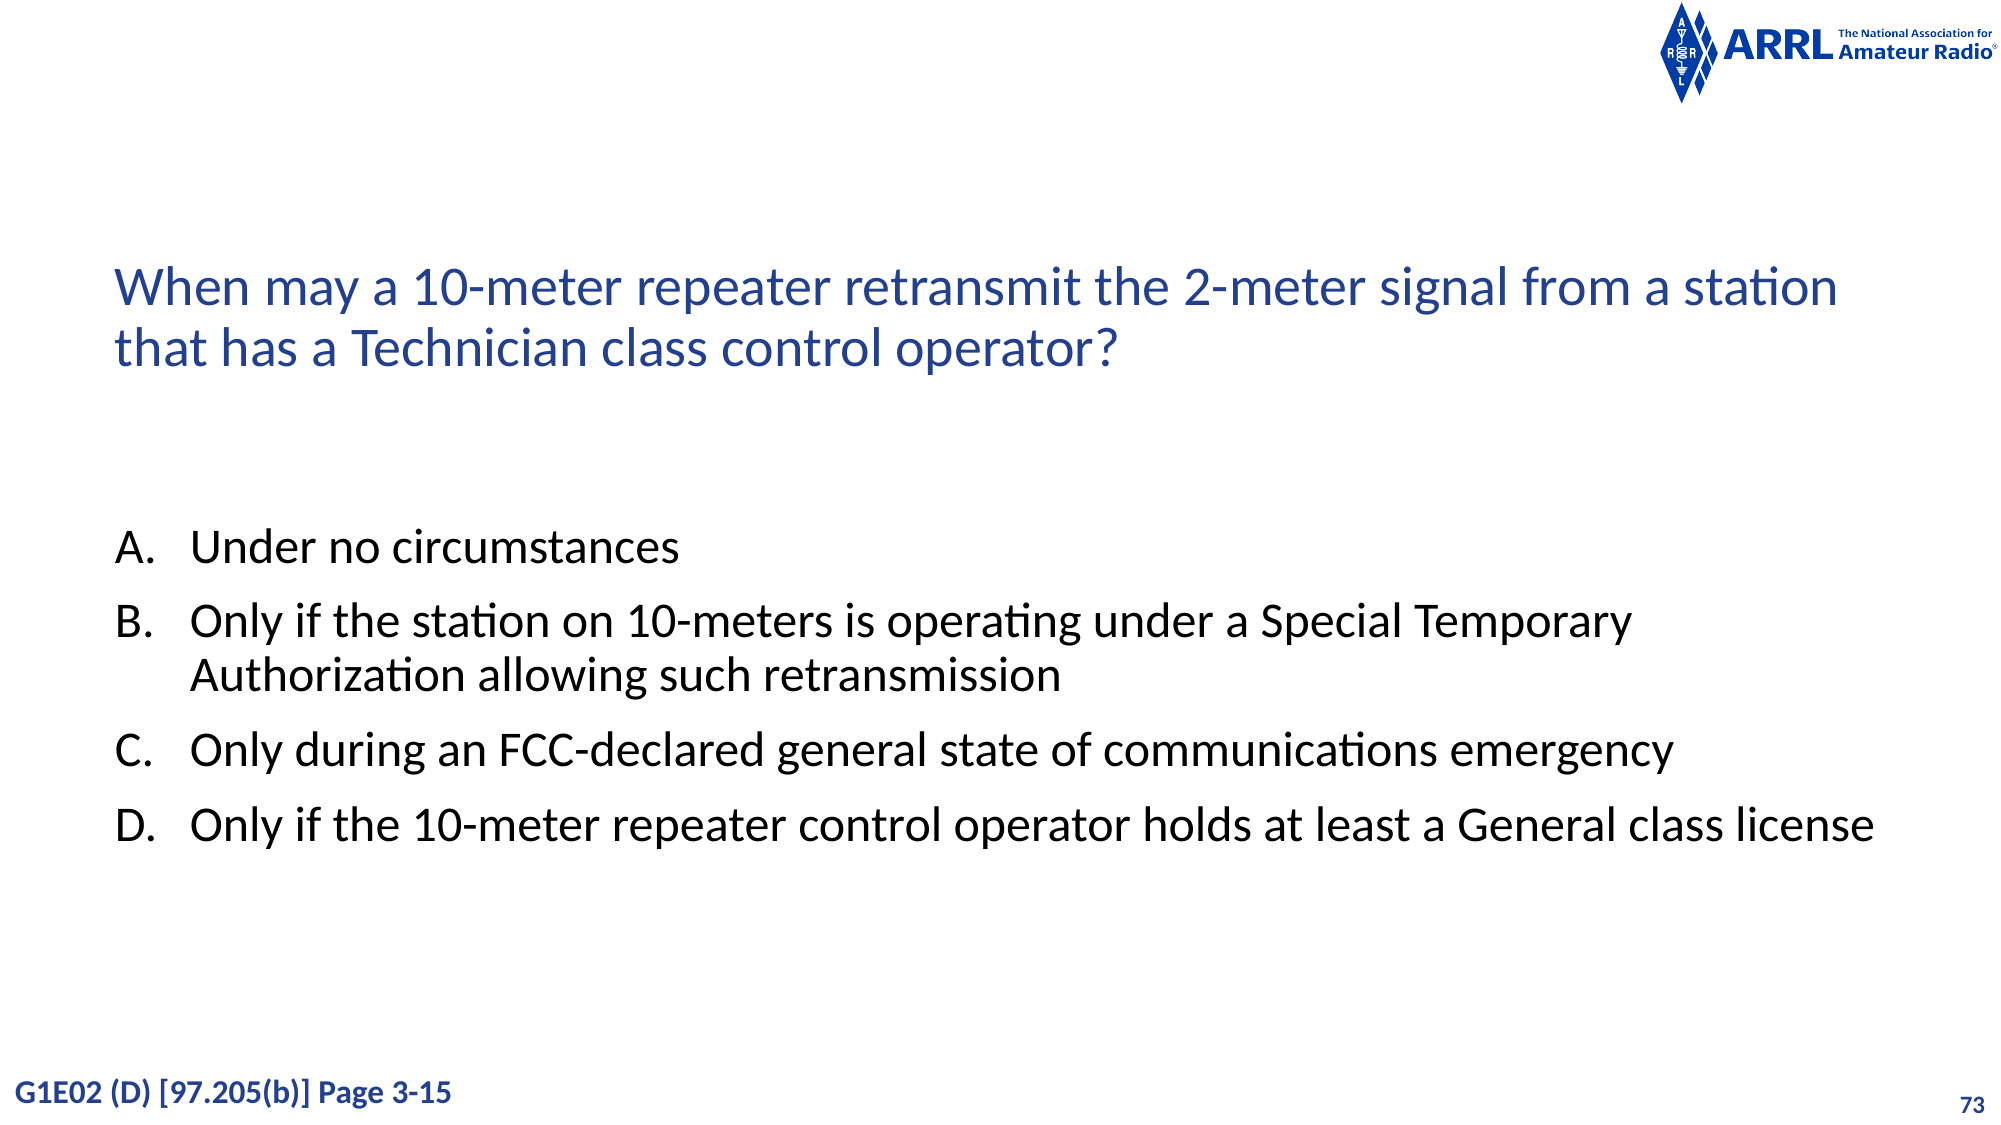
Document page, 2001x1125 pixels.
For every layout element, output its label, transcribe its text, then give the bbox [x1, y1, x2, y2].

text_box G1E02 (D) [97.205(b)] Page 3-15 [0, 1062, 1313, 1118]
list Under no circumstances Only if the station on 10-meters is operating under a Special Temporary Authorization allowing such retransmission Only during an FCC-declared general state of communications emergency Only if the 10-meter repeater control operator holds at least a General class license [99, 512, 1900, 1005]
title When may a 10-meter repeater retransmit the 2-meter signal from a station that has a Technician class control operator? [99, 249, 1900, 388]
picture [1658, 0, 1999, 106]
text_box 73 [1899, 1081, 2000, 1125]
